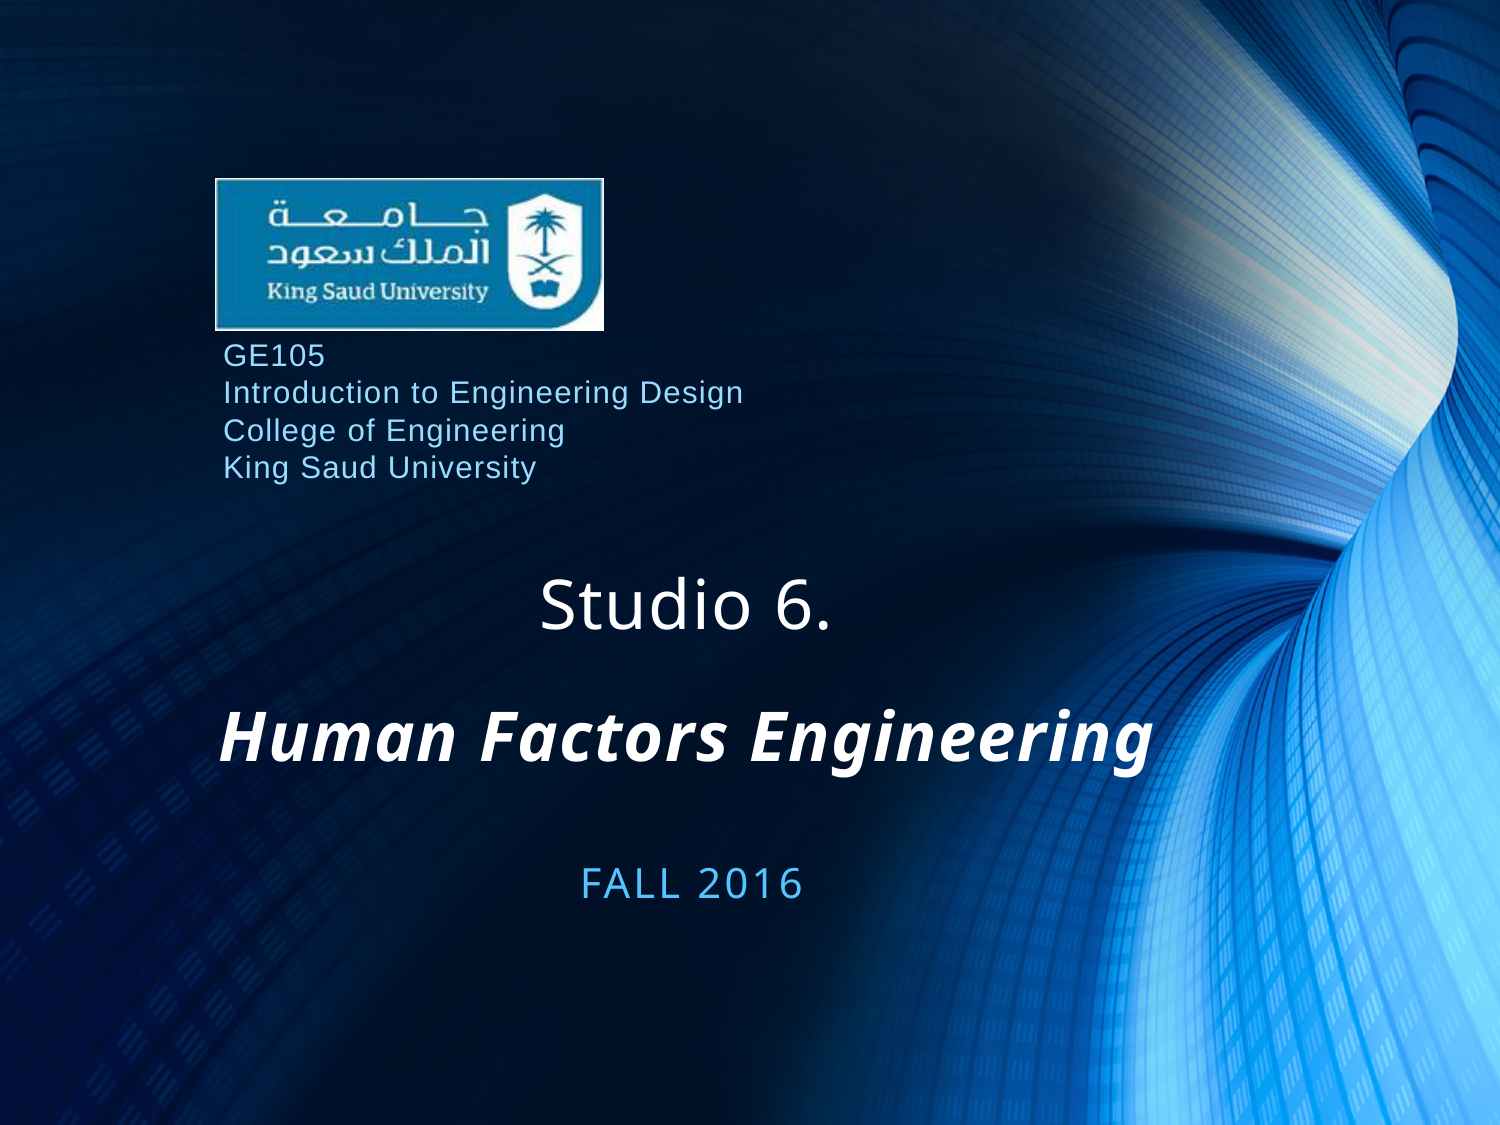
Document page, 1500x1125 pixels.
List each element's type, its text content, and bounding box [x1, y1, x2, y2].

text_box fall 2016 [47, 855, 1336, 956]
text_box GE105 Introduction to Engineering Design College of Engineering King Saud University [208, 327, 771, 527]
title Studio 6. Human Factors Engineering [165, 491, 1210, 783]
picture [0, 0, 1500, 1125]
